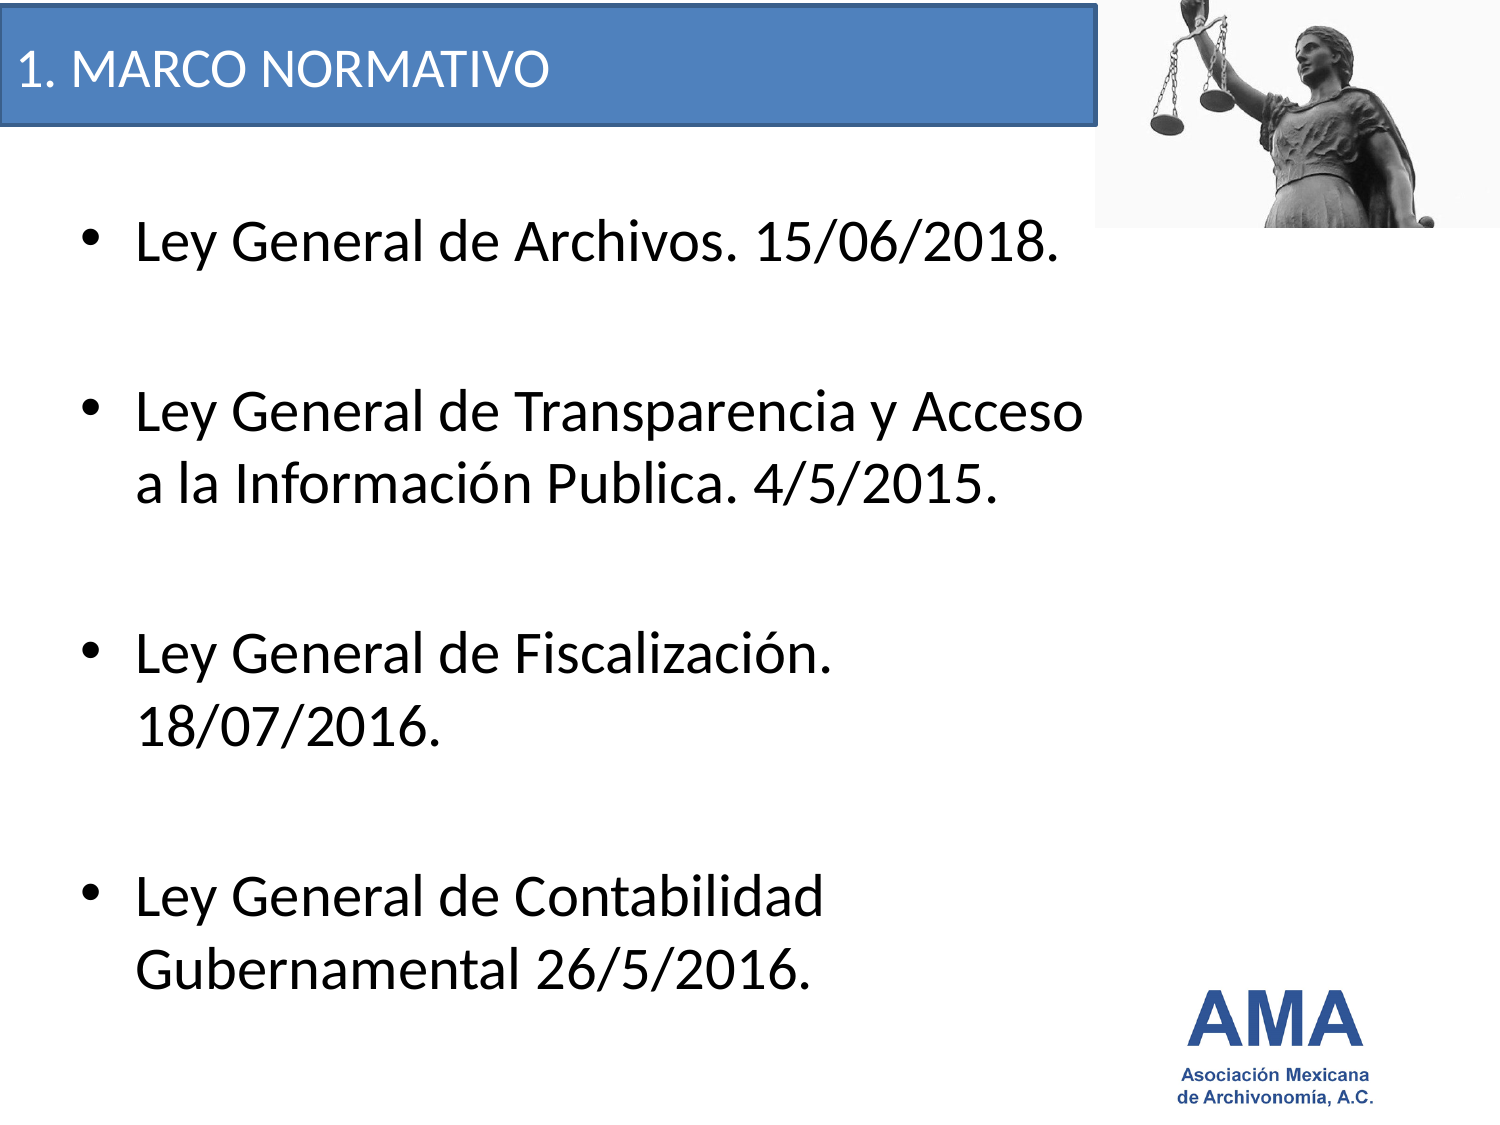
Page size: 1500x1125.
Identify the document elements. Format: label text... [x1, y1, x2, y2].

picture [1163, 957, 1387, 1125]
list Ley General de Archivos. 15/06/2018. Ley General de Transparencia y Acceso a la Información Publica. 4/5/2015. Ley General de Fiscalización. 18/07/2016. Ley General de Contabilidad Gubernamental 26/5/2016. [64, 192, 1130, 1012]
picture [1095, 0, 1500, 228]
title 1. MARCO NORMATIVO [0, 3, 1091, 127]
